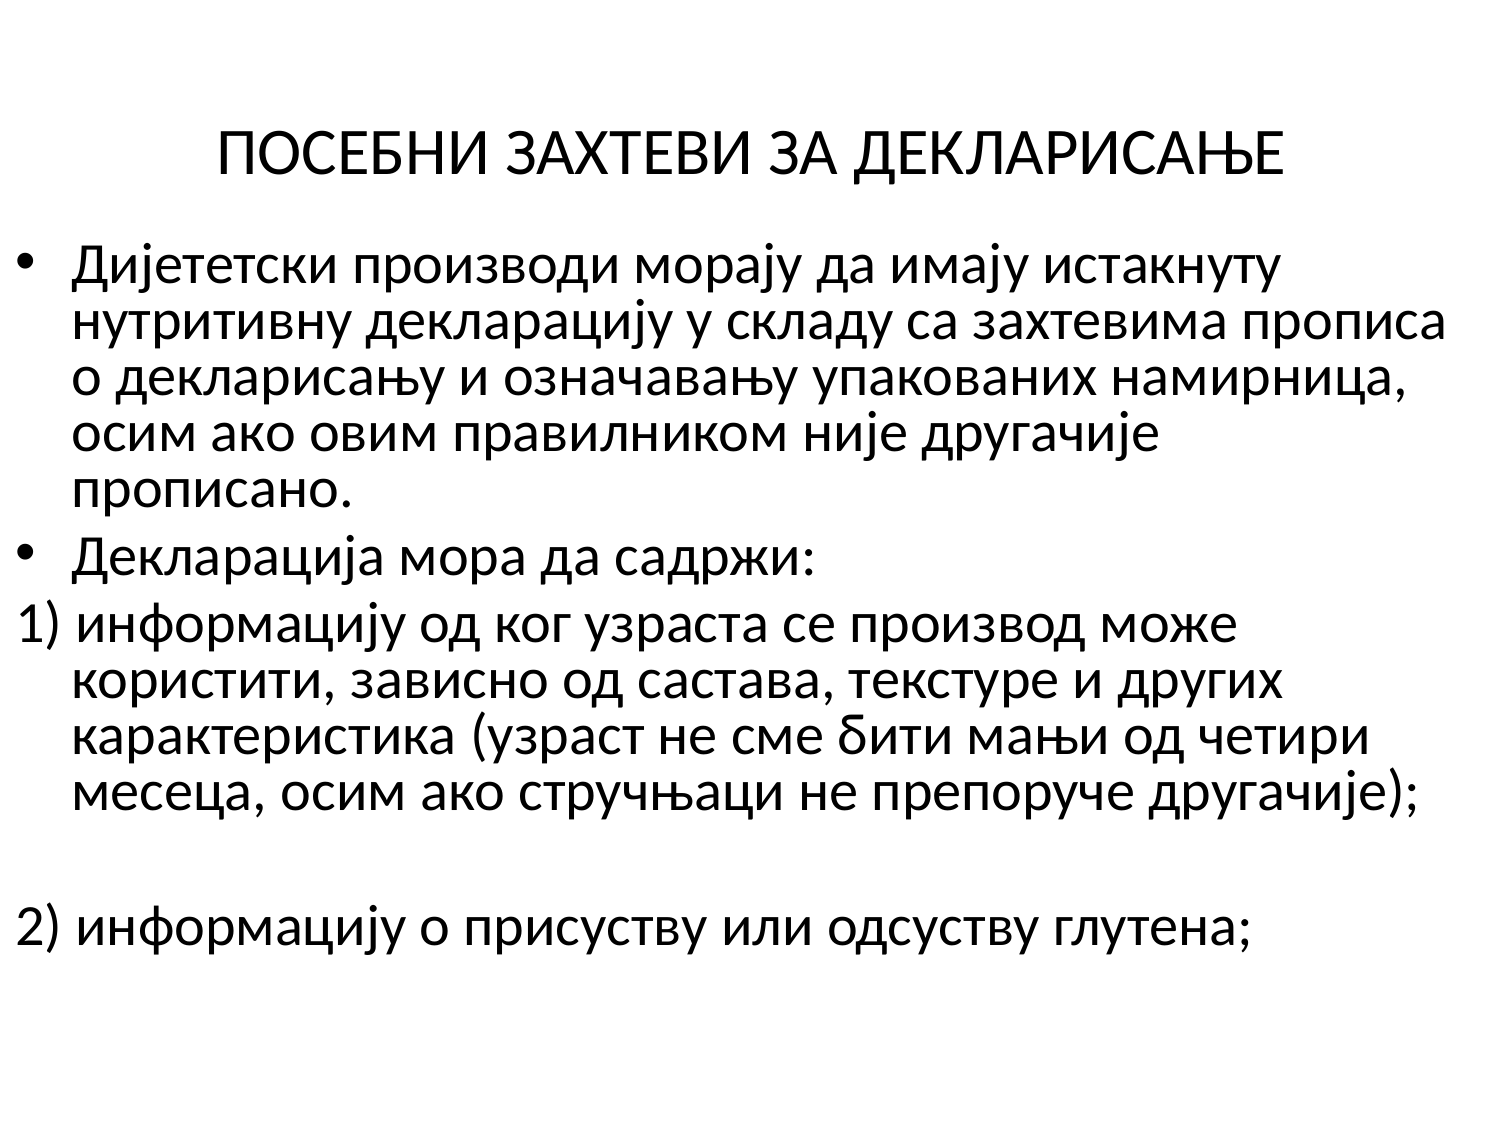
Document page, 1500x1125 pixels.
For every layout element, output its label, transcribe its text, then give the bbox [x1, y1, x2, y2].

title ПОСЕБНИ ЗАХТЕВИ ЗА ДЕКЛАРИСАЊЕ [76, 54, 1428, 231]
list Дијететски производи морају да имају истакнуту нутритивну декларацију у складу са захтевима прописа о декларисању и означавању упакованих намирница, осим ако овим правилником није другачије прописано. Декларација мора да садржи: 1) информацију од ког узраста се производ може користити, зависно од састава, текстуре и других карактеристика (узраст не сме бити мањи од четири месеца, осим ако стручњаци не препоруче другачије); 2) информацију о присуству или одсуству глутена; [0, 231, 1465, 1076]
